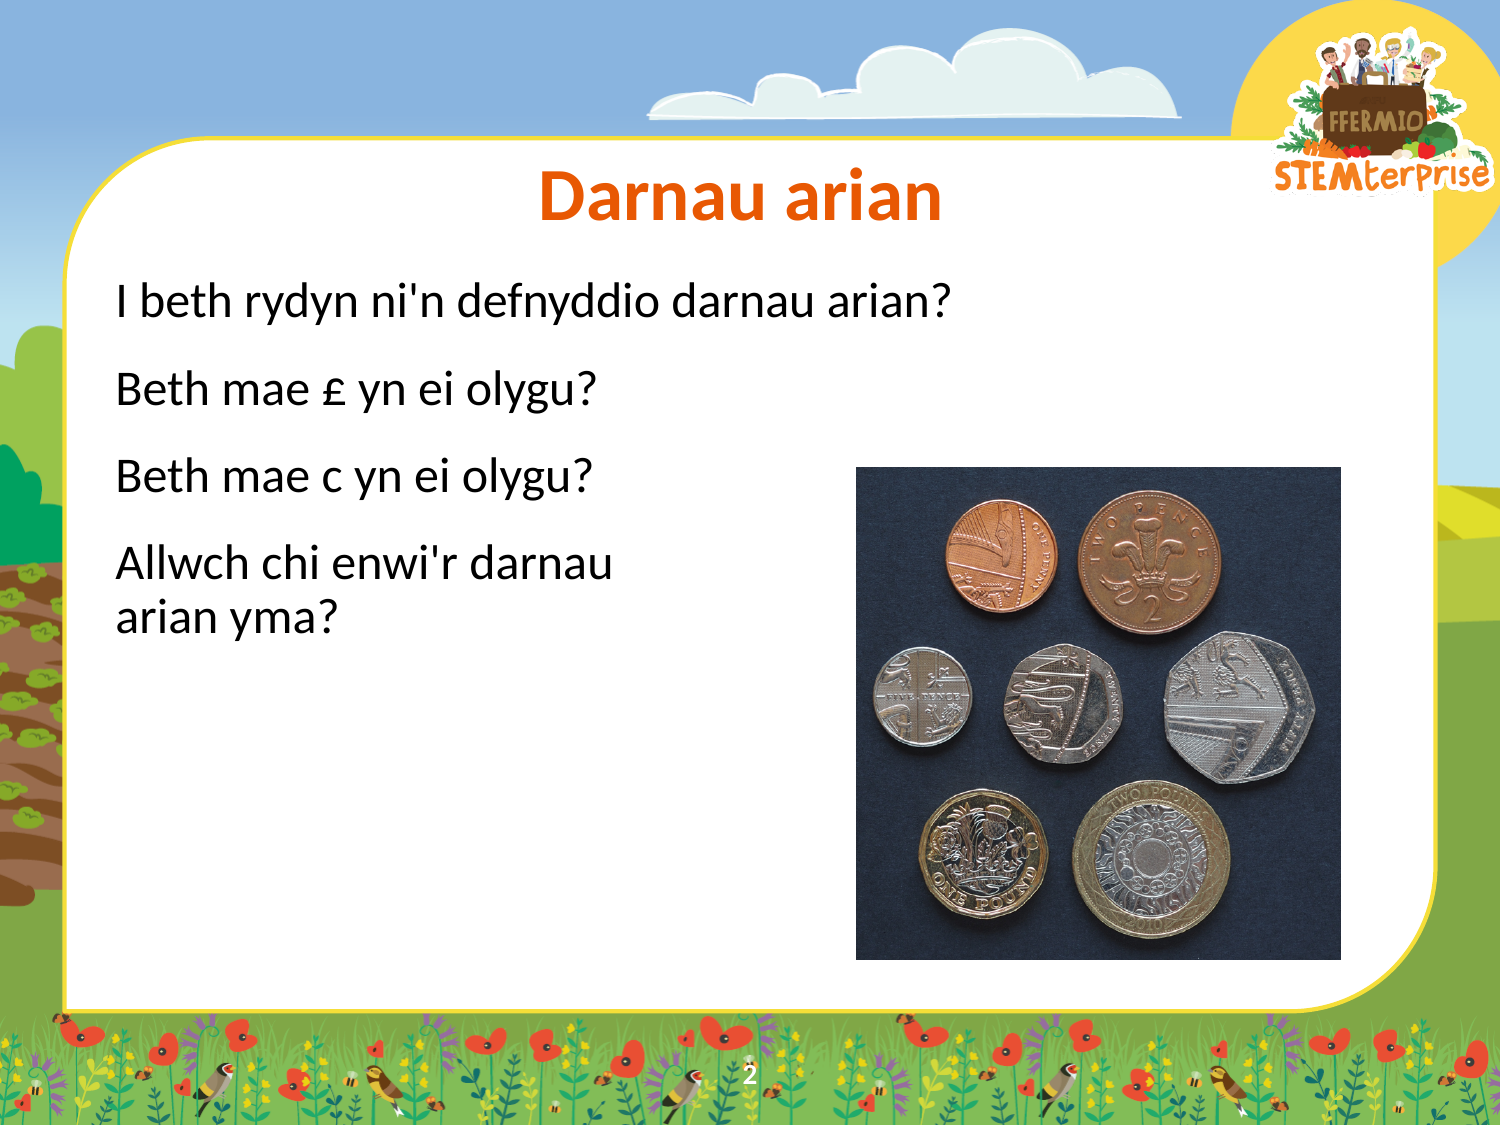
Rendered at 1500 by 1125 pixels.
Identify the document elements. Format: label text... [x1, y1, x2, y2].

title Darnau arian [218, 137, 1282, 256]
slide_number 2 [575, 1042, 925, 1103]
list I beth rydyn ni'n defnyddio darnau arian? Beth mae £ yn ei olygu? Beth mae c yn ei olygu? Allwch chi enwi'r darnau arian yma? [100, 267, 1400, 965]
picture [0, 0, 1500, 1125]
